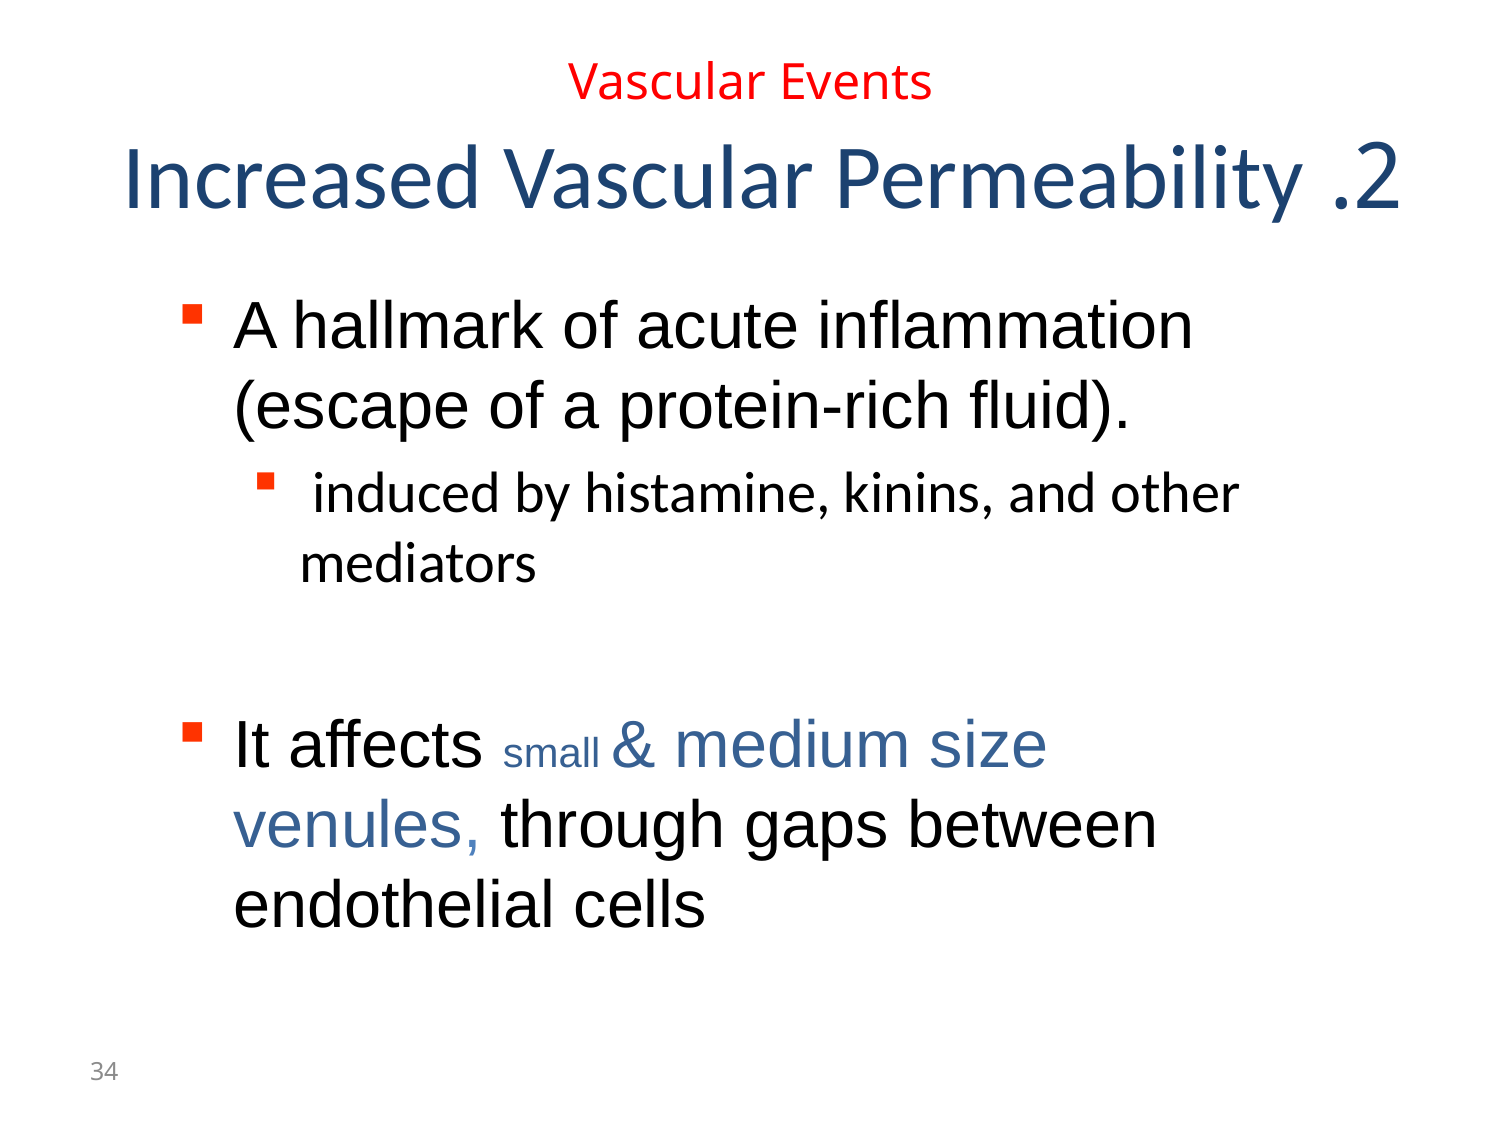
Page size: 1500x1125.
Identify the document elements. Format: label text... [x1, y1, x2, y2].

text_box Vascular Events [553, 42, 949, 118]
title 2. Increased Vascular Permeability [76, 78, 1427, 266]
slide_number 34 [75, 1042, 425, 1103]
list A hallmark of acute inflammation (escape of a protein-rich fluid). induced by histamine, kinins, and other mediators It affects small & medium size venules, through gaps between endothelial cells [162, 275, 1300, 988]
